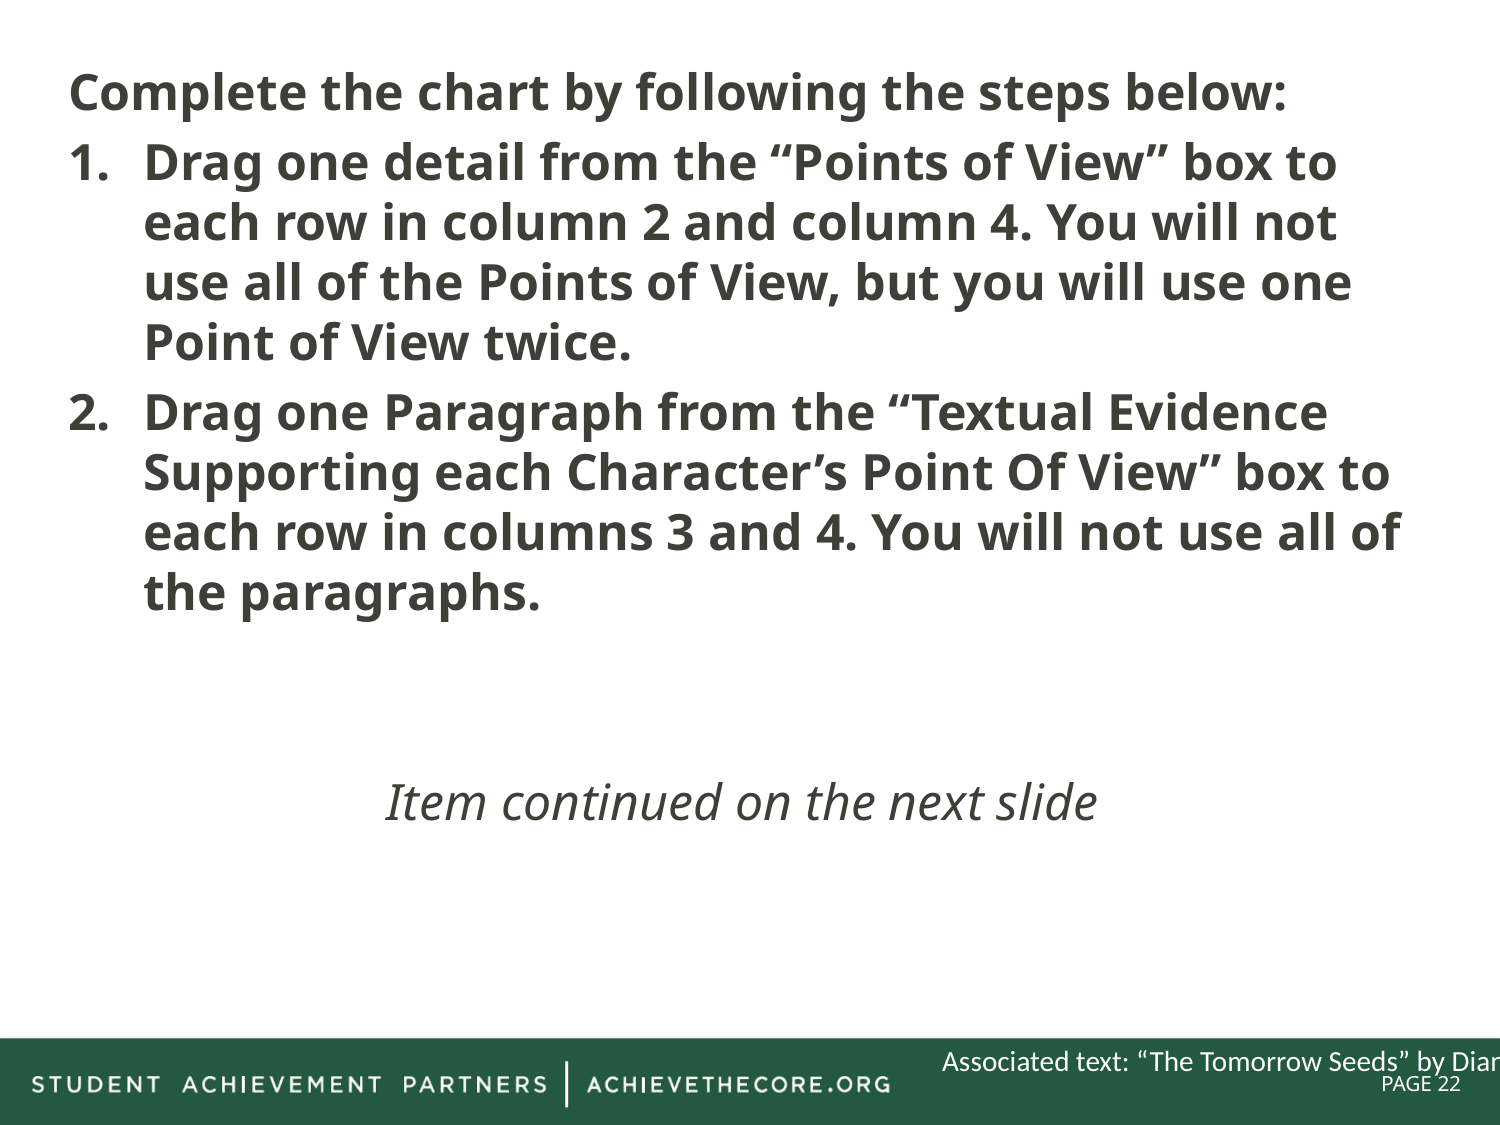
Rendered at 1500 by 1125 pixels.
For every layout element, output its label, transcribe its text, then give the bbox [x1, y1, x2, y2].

list Complete the chart by following the steps below: Drag one detail from the “Points of View” box to each row in column 2 and column 4. You will not use all of the Points of View, but you will use one Point of View twice. Drag one Paragraph from the “Textual Evidence Supporting each Character’s Point Of View” box to each row in columns 3 and 4. You will not use all of the paragraphs. Item continued on the next slide [53, 53, 1433, 952]
text_box Associated text: “The Tomorrow Seeds” by Diane L. Burns [905, 1035, 1500, 1086]
